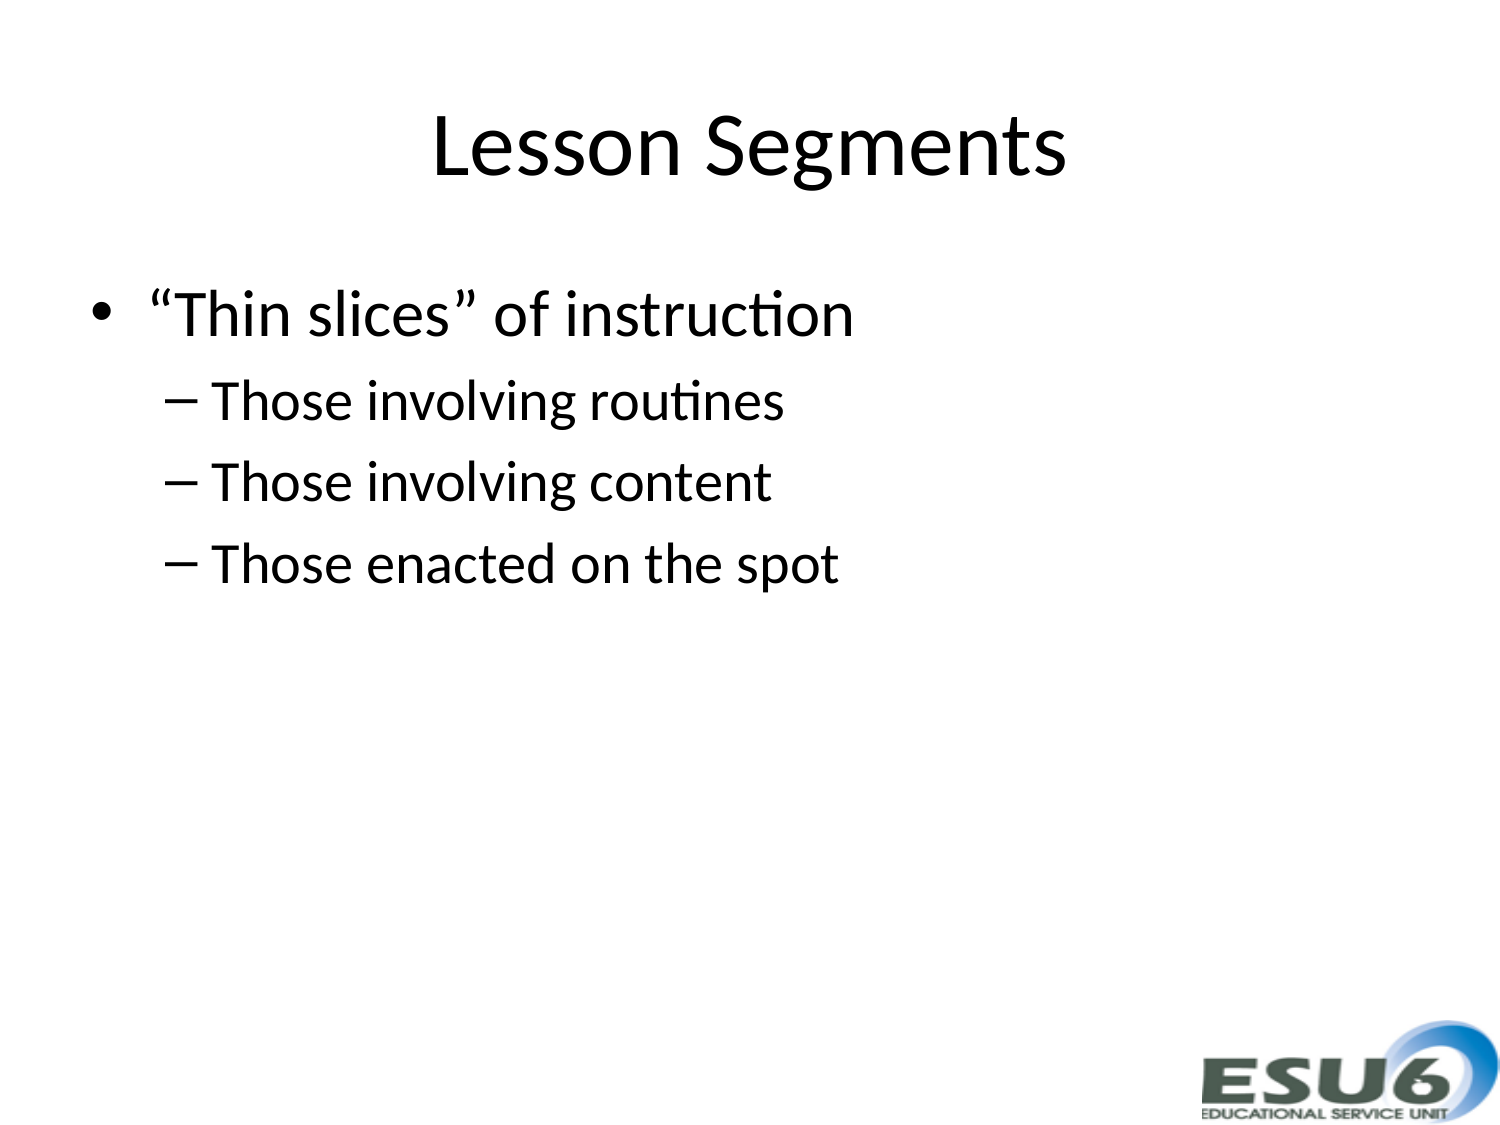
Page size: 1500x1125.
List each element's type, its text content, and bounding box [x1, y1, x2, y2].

picture [1202, 1020, 1500, 1125]
title Lesson Segments [75, 45, 1425, 233]
list “Thin slices” of instruction Those involving routines Those involving content Those enacted on the spot [75, 262, 1425, 1005]
